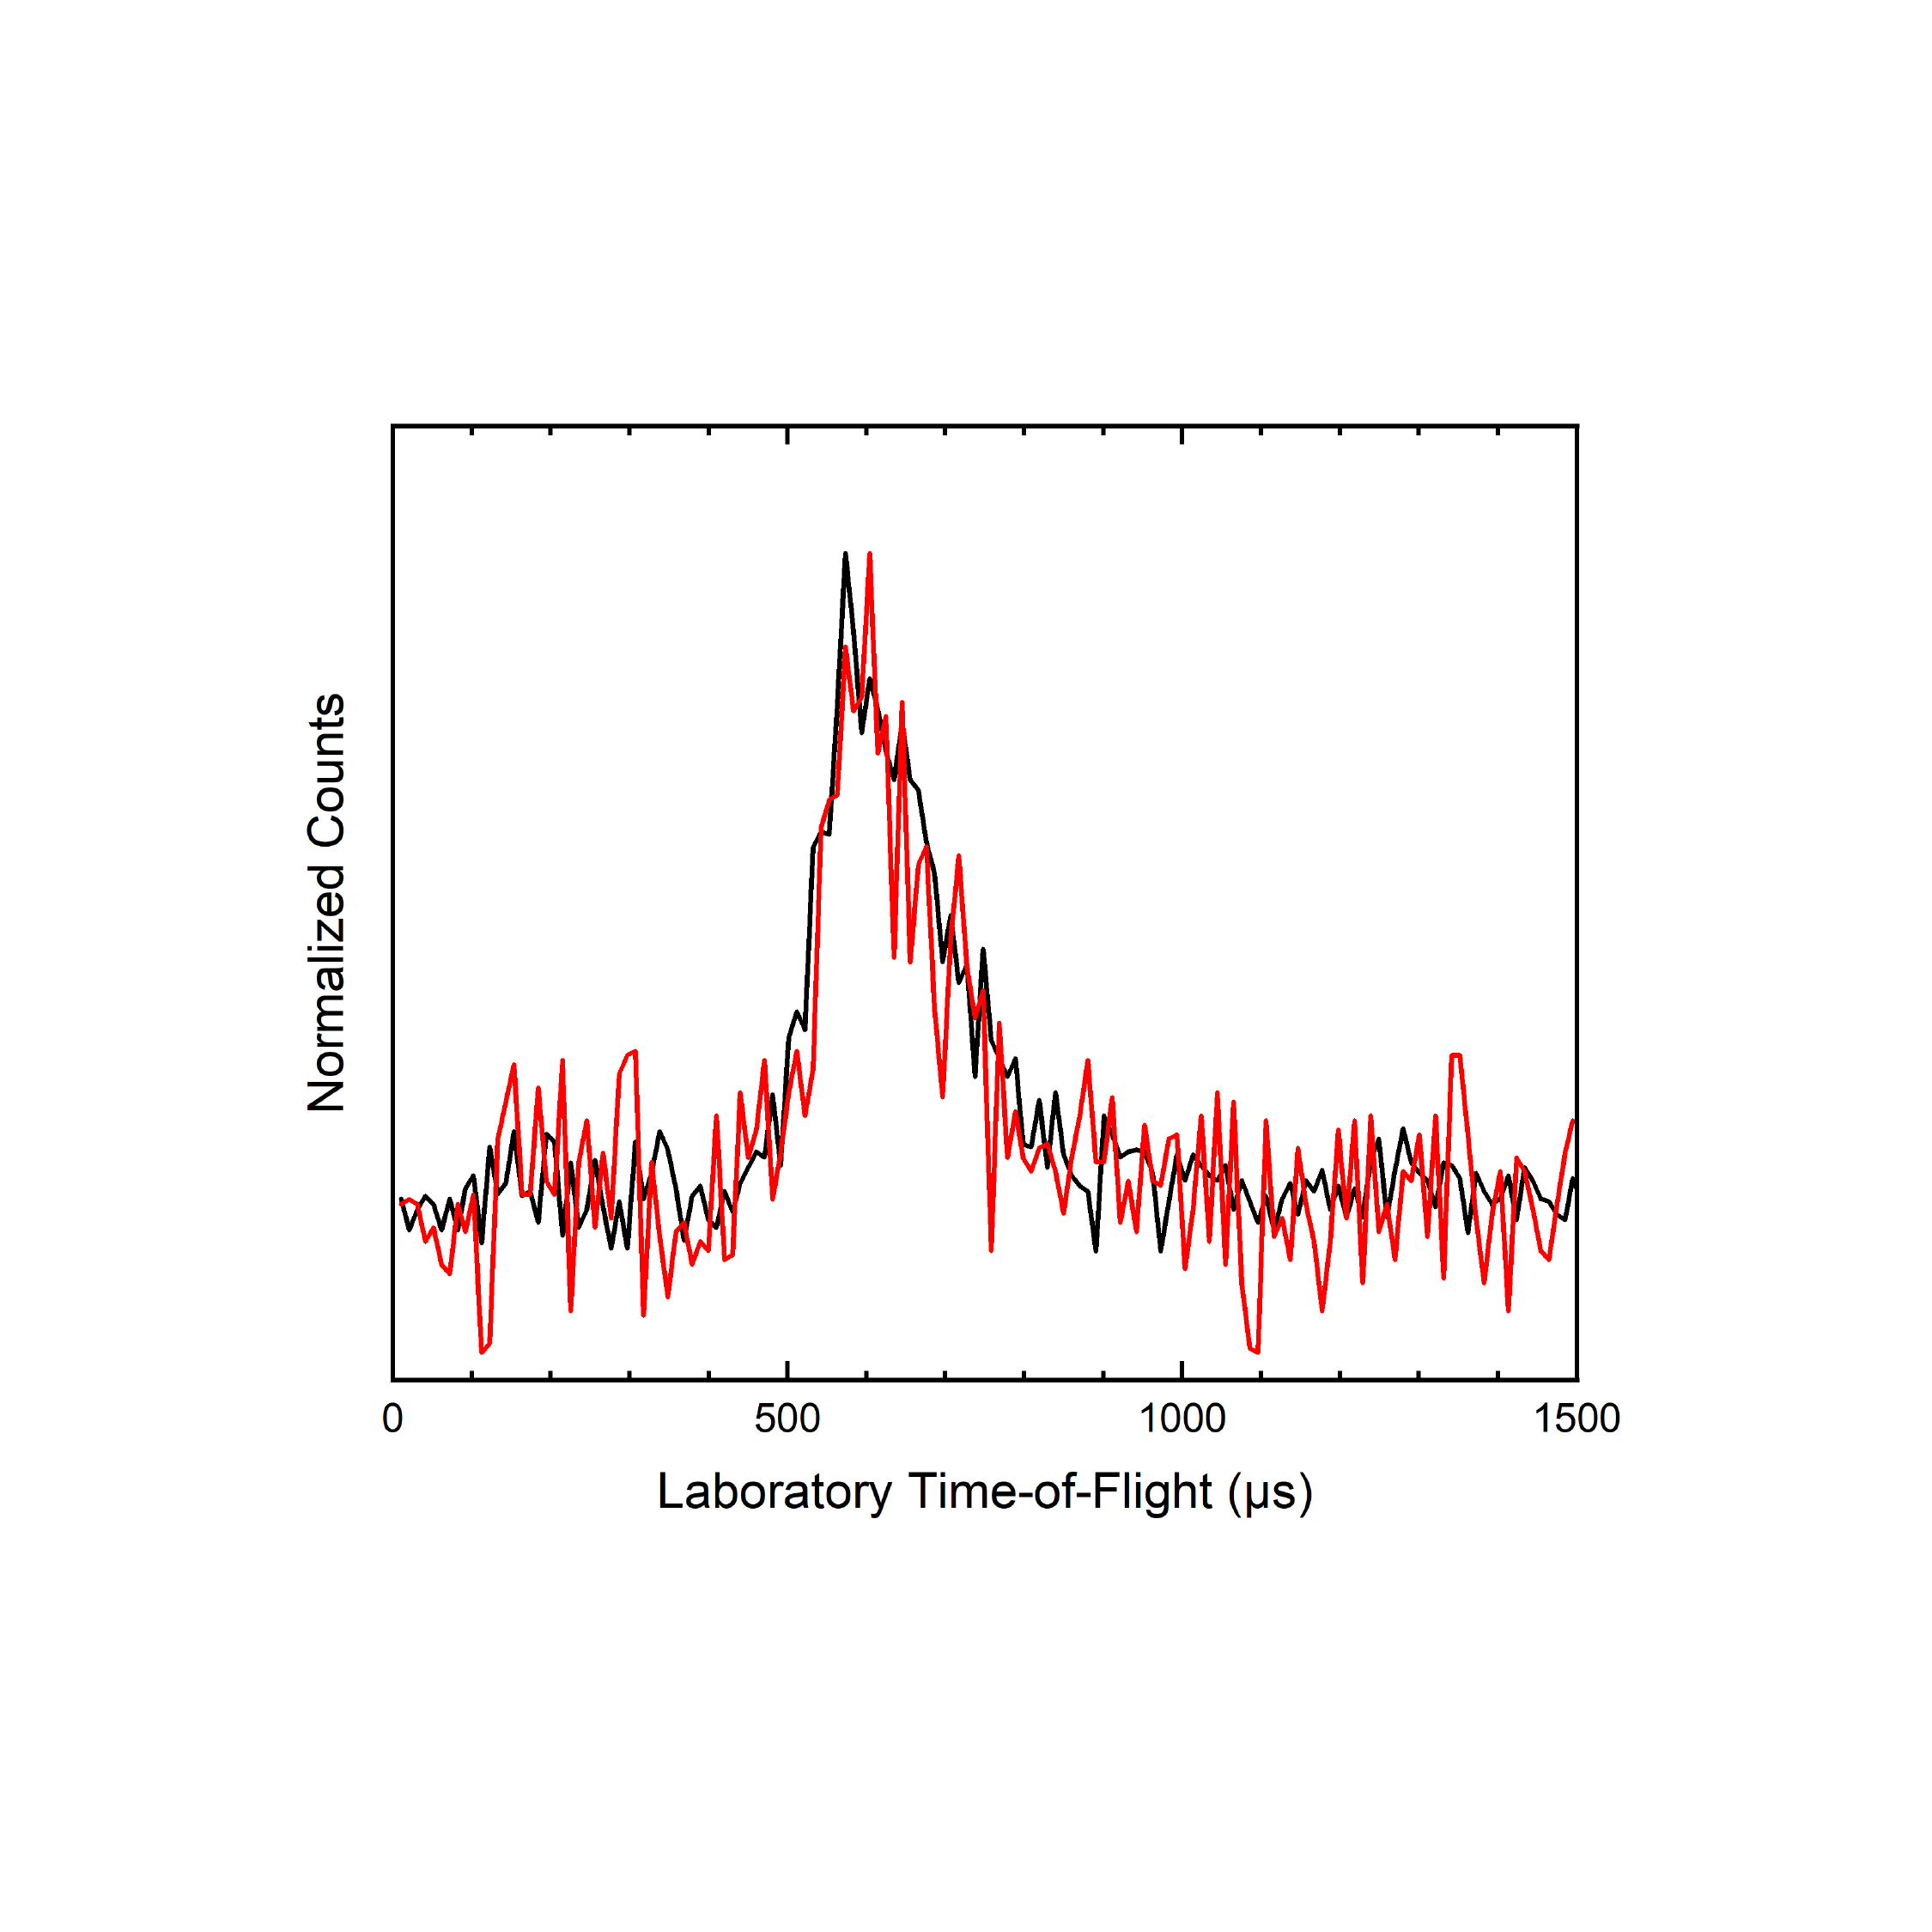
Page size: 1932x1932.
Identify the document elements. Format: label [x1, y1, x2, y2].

picture [289, 398, 1643, 1533]
